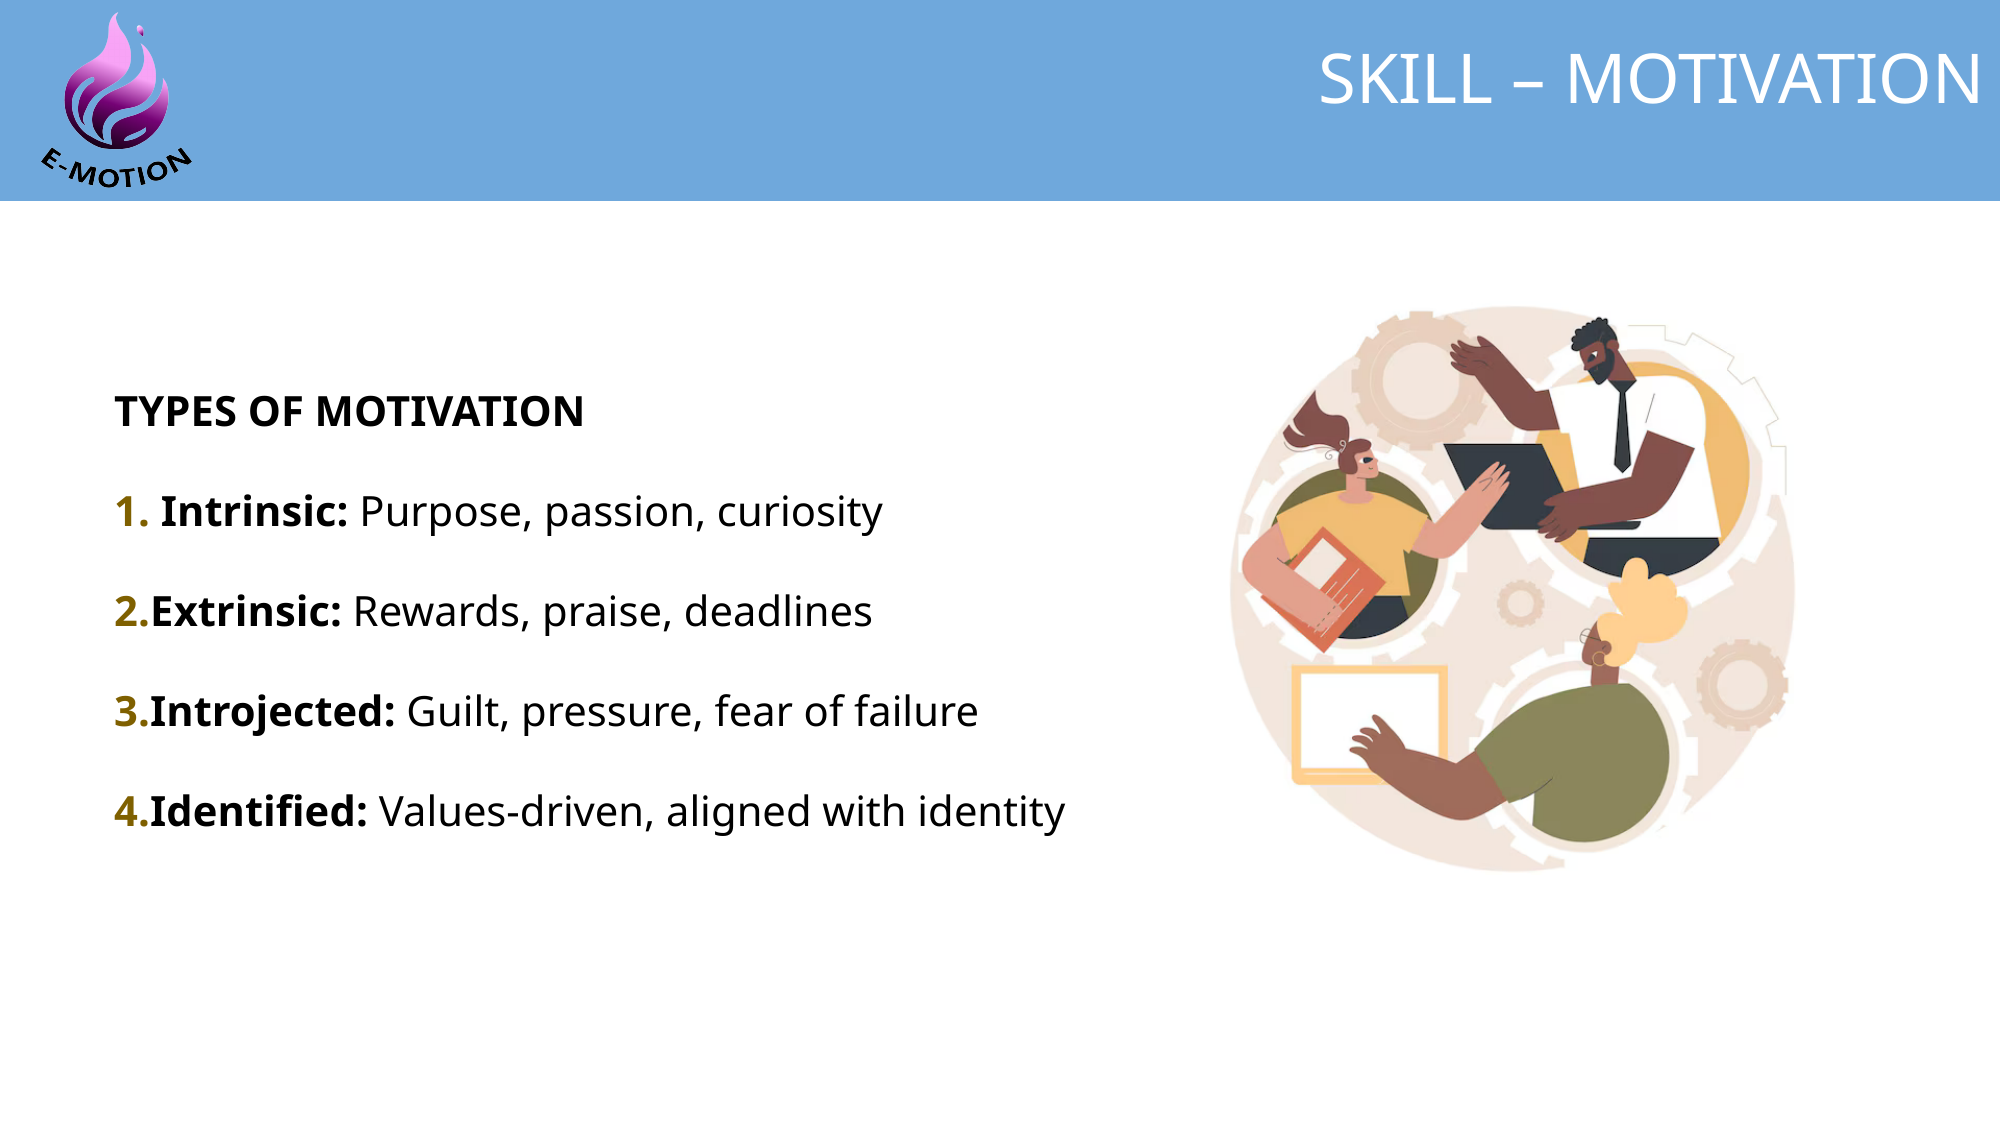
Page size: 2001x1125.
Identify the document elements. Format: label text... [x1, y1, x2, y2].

text_box TYPES OF MOTIVATION 1. Intrinsic: Purpose, passion, curiosity 2.Extrinsic: Rewards, praise, deadlines 3.Introjected: Guilt, pressure, fear of failure 4.Identified: Values-driven, aligned with identity [99, 377, 1112, 843]
text_box SKILL – MOTIVATION [558, 26, 2000, 302]
picture [0, 0, 253, 247]
picture [1126, 203, 1899, 976]
